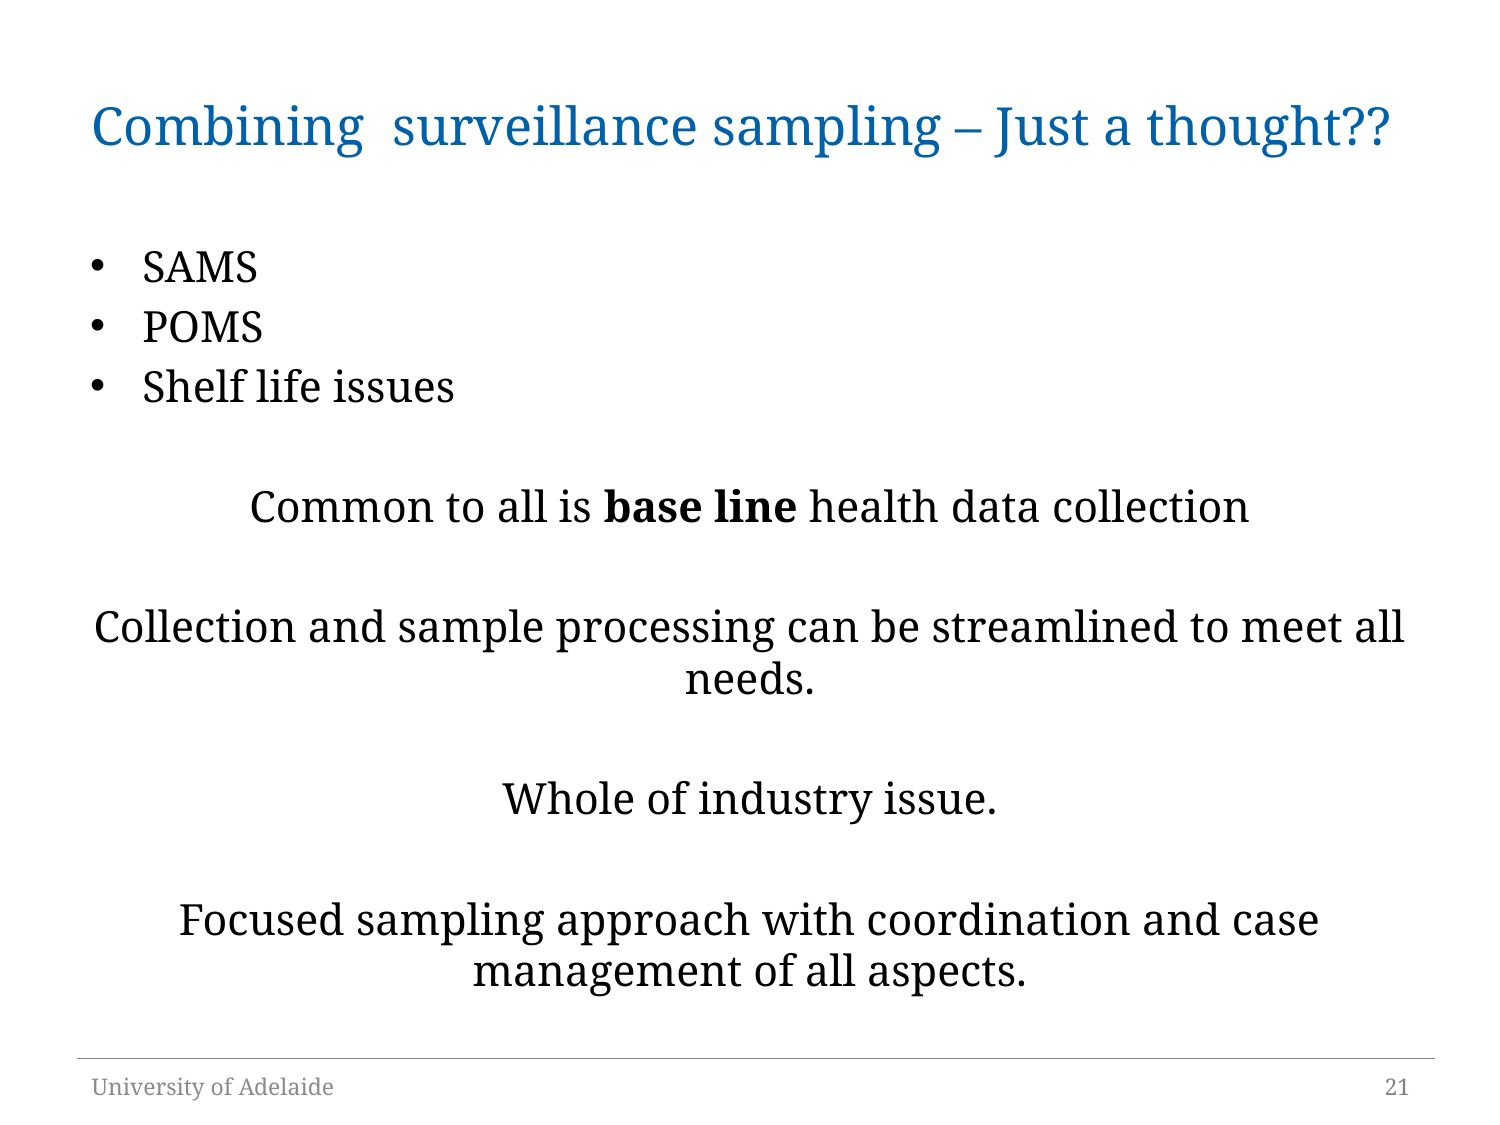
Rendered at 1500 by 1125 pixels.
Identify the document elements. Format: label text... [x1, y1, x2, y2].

list SAMS POMS Shelf life issues Common to all is base line health data collection Collection and sample processing can be streamlined to meet all needs. Whole of industry issue. Focused sampling approach with coordination and case management of all aspects. [75, 231, 1425, 1005]
title Combining surveillance sampling – Just a thought?? [76, 54, 1427, 194]
footer University of Adelaide [76, 1057, 552, 1118]
slide_number 21 [1074, 1057, 1425, 1118]
